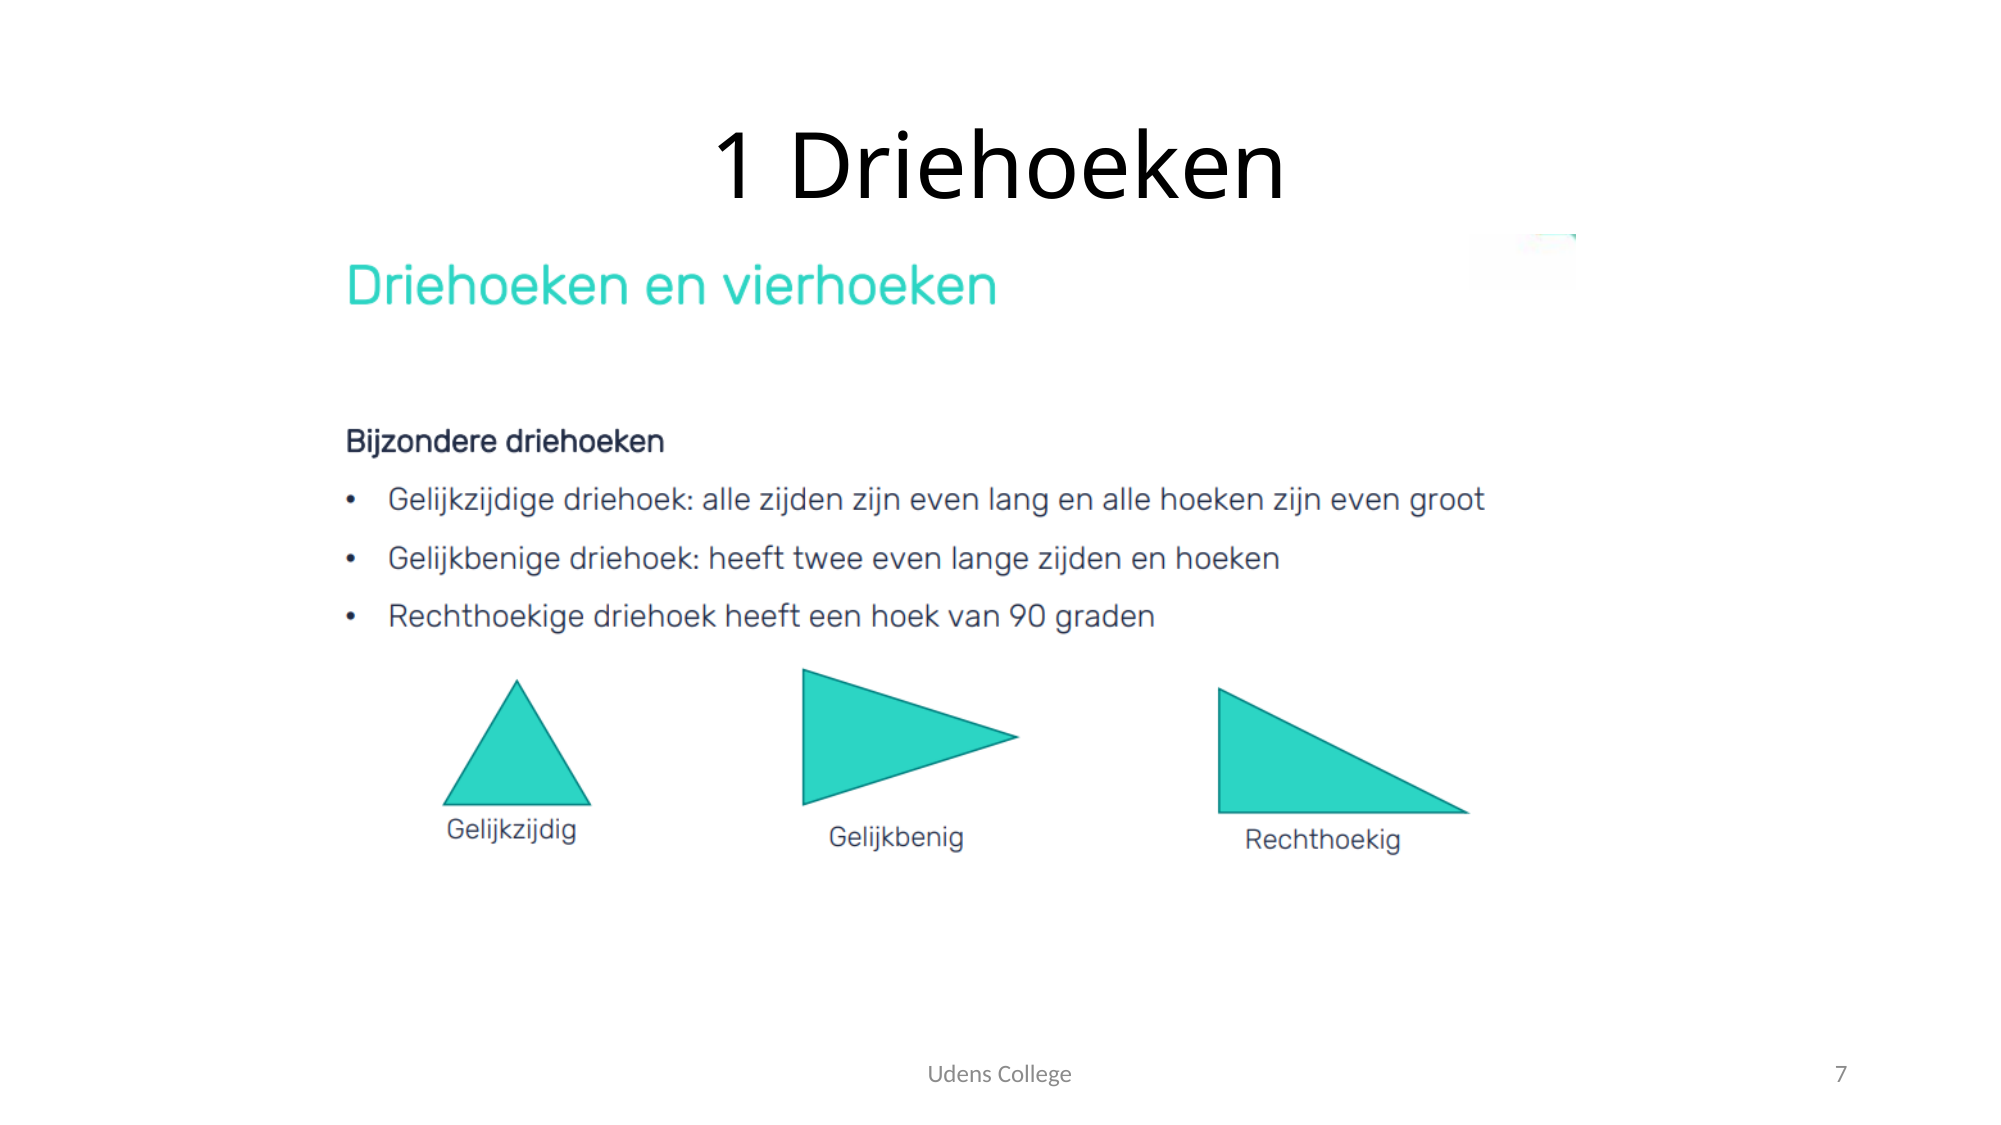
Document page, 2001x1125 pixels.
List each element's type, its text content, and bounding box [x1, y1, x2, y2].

footer Udens College [662, 1042, 1338, 1103]
title 1 Driehoeken [137, 59, 1863, 278]
slide_number 7 [1412, 1042, 1863, 1103]
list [314, 234, 1576, 1017]
